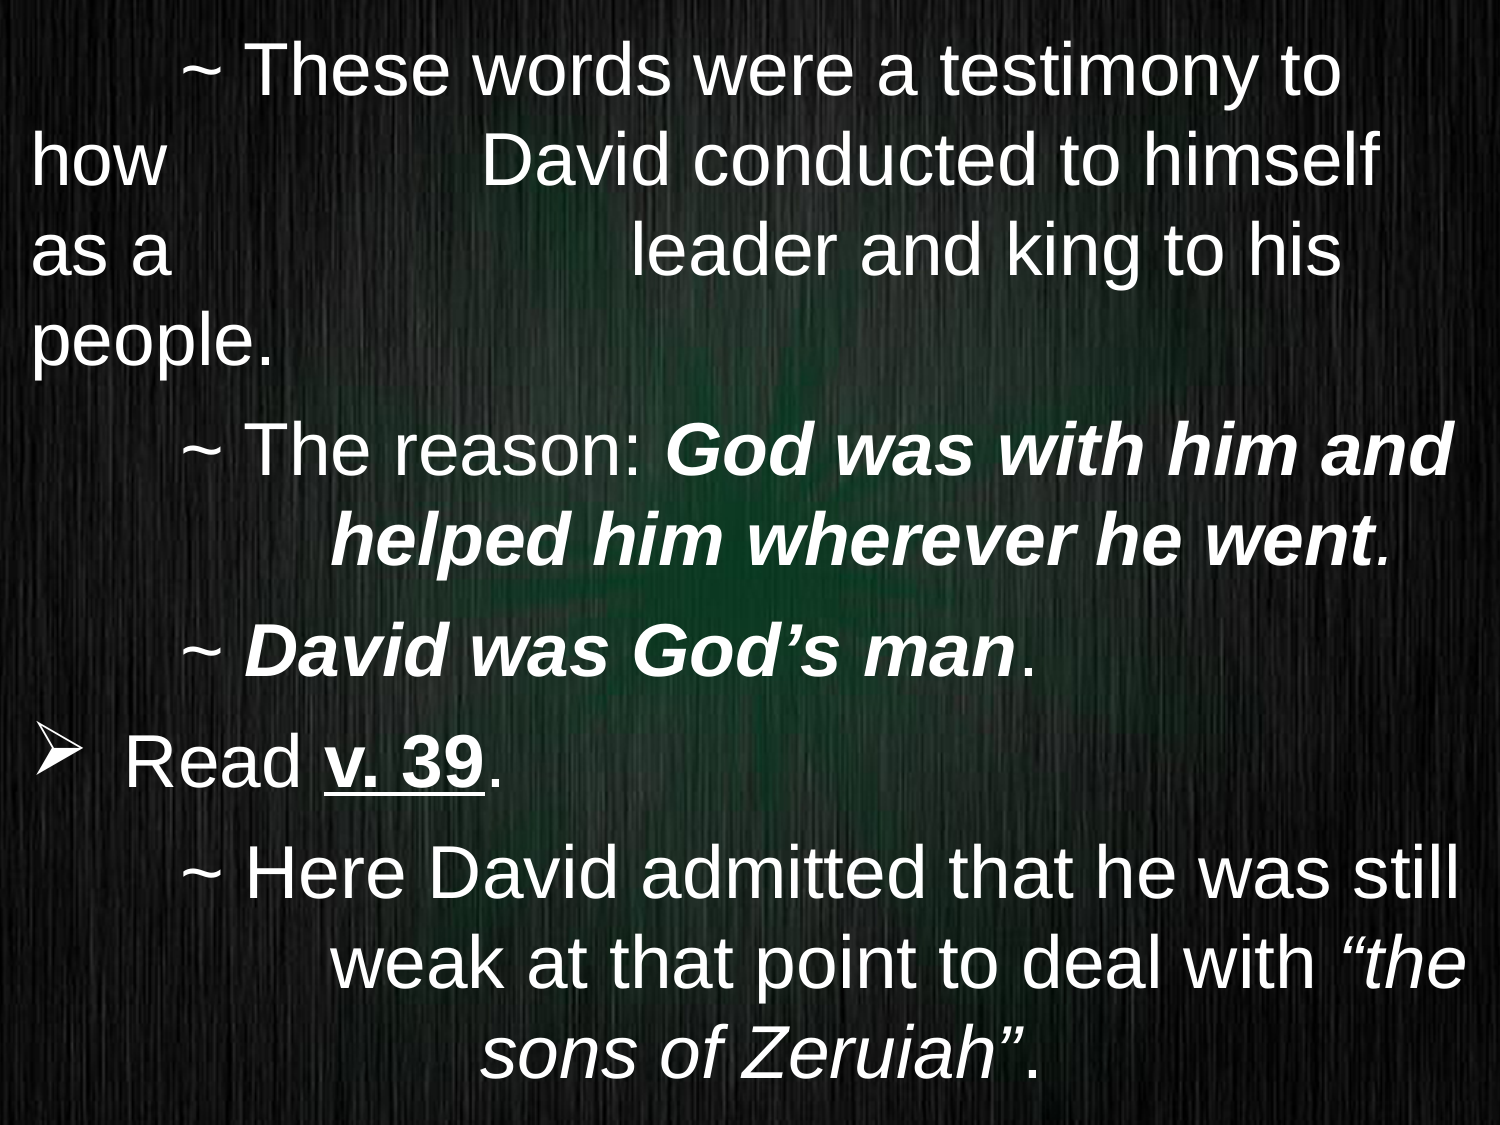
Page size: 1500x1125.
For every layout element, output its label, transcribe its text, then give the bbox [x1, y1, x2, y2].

subtitle ~ These words were a testimony to how David conducted to himself as a leader and king to his people. ~ The reason: God was with him and helped him wherever he went. ~ David was God’s man. Read v. 39. ~ Here David admitted that he was still weak at that point to deal with “the sons of Zeruiah”. [15, 12, 1485, 1112]
picture [0, 0, 1500, 1125]
